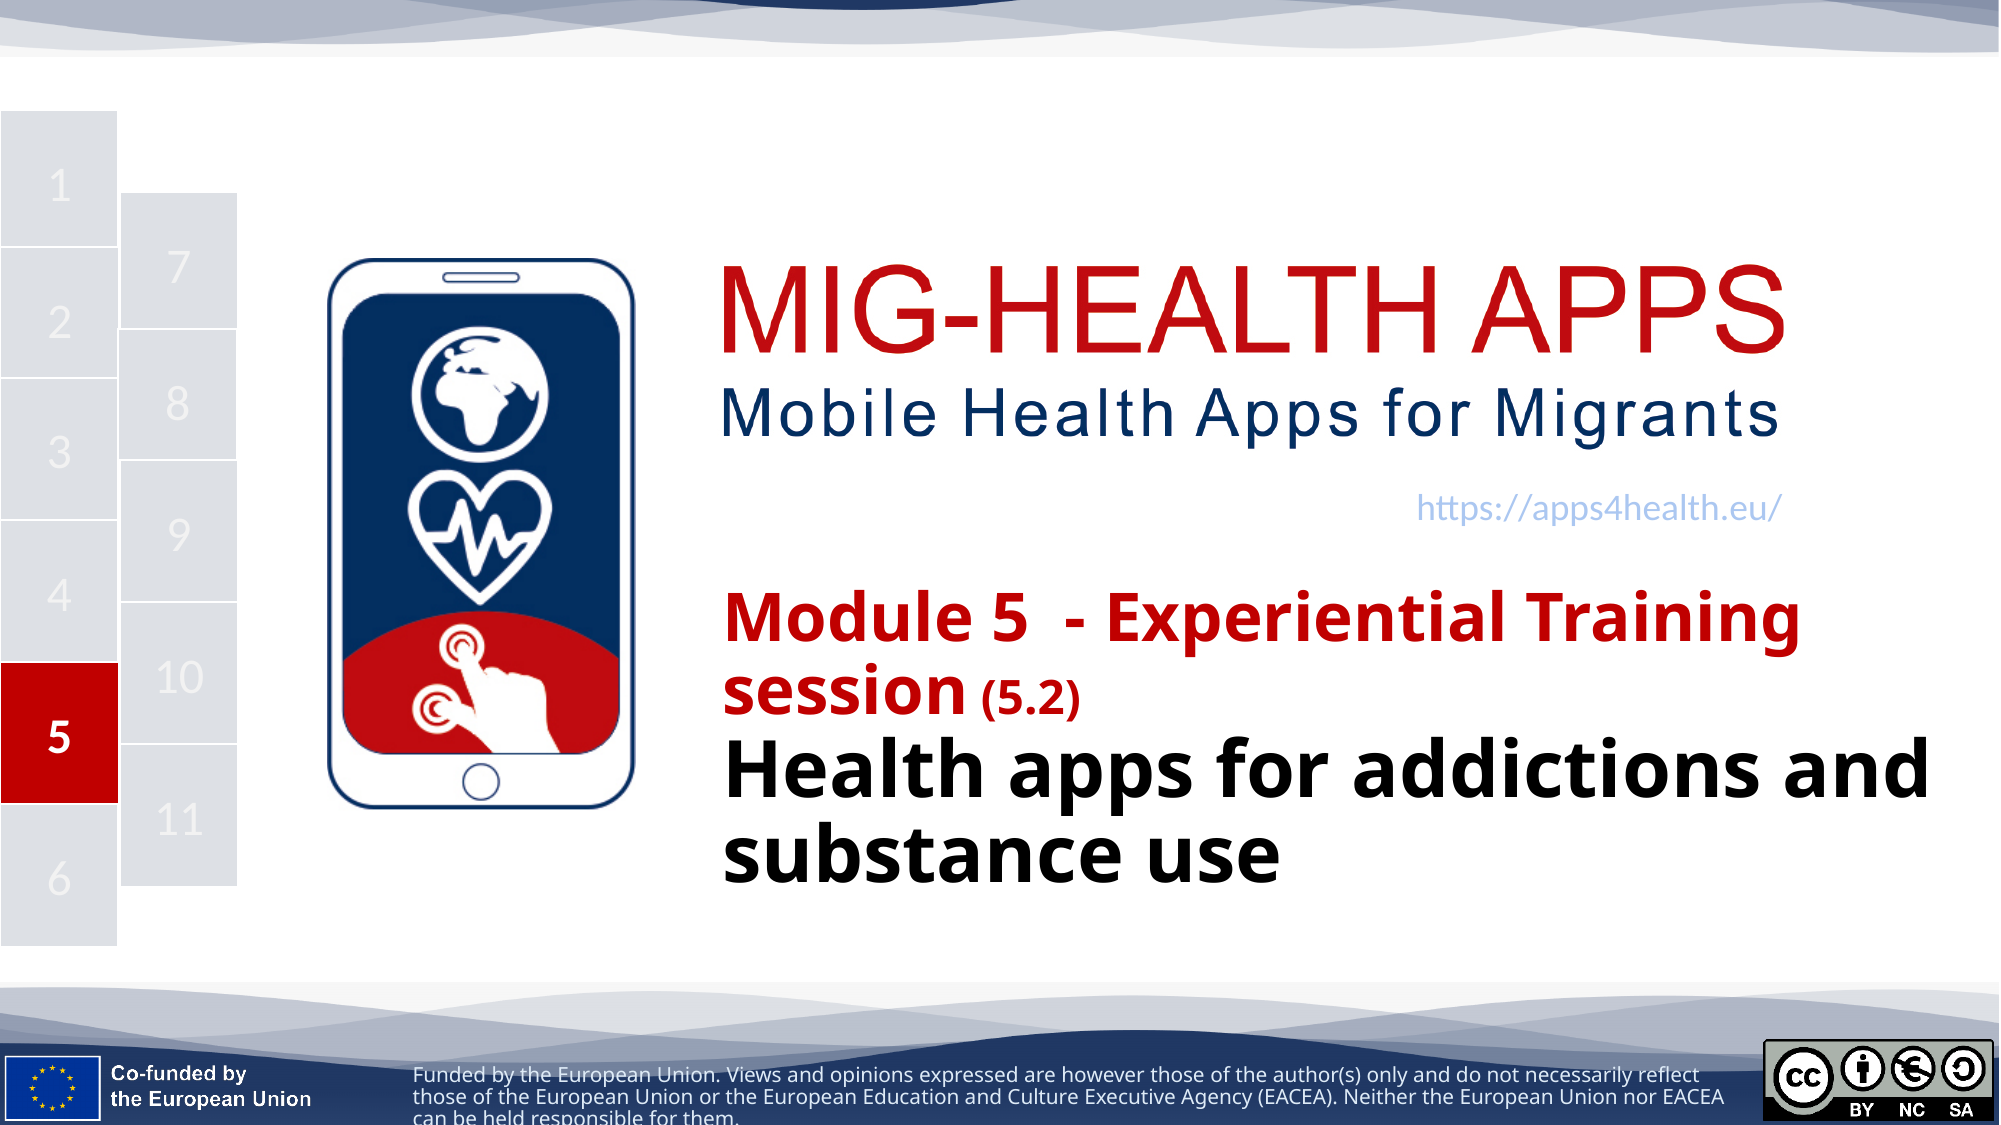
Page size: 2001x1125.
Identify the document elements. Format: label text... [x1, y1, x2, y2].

text_box 7 [119, 191, 239, 336]
text_box 9 [118, 459, 239, 603]
picture [706, 186, 1784, 528]
text_box https://apps4health.eu/ [797, 475, 1798, 536]
text_box Module 5 - Experiential Training session (5.2) Health apps for addictions and substance use [707, 576, 1994, 908]
text_box 5 [0, 661, 119, 803]
text_box 3 [0, 377, 118, 519]
text_box 4 [0, 519, 119, 661]
picture [0, 0, 1999, 57]
text_box 1 [0, 109, 119, 246]
text_box 10 [119, 601, 239, 743]
text_box 6 [0, 803, 120, 948]
picture [327, 258, 636, 811]
text_box 11 [119, 743, 239, 888]
text_box 2 [0, 246, 119, 377]
text_box 8 [117, 328, 238, 473]
picture [0, 982, 1999, 1125]
